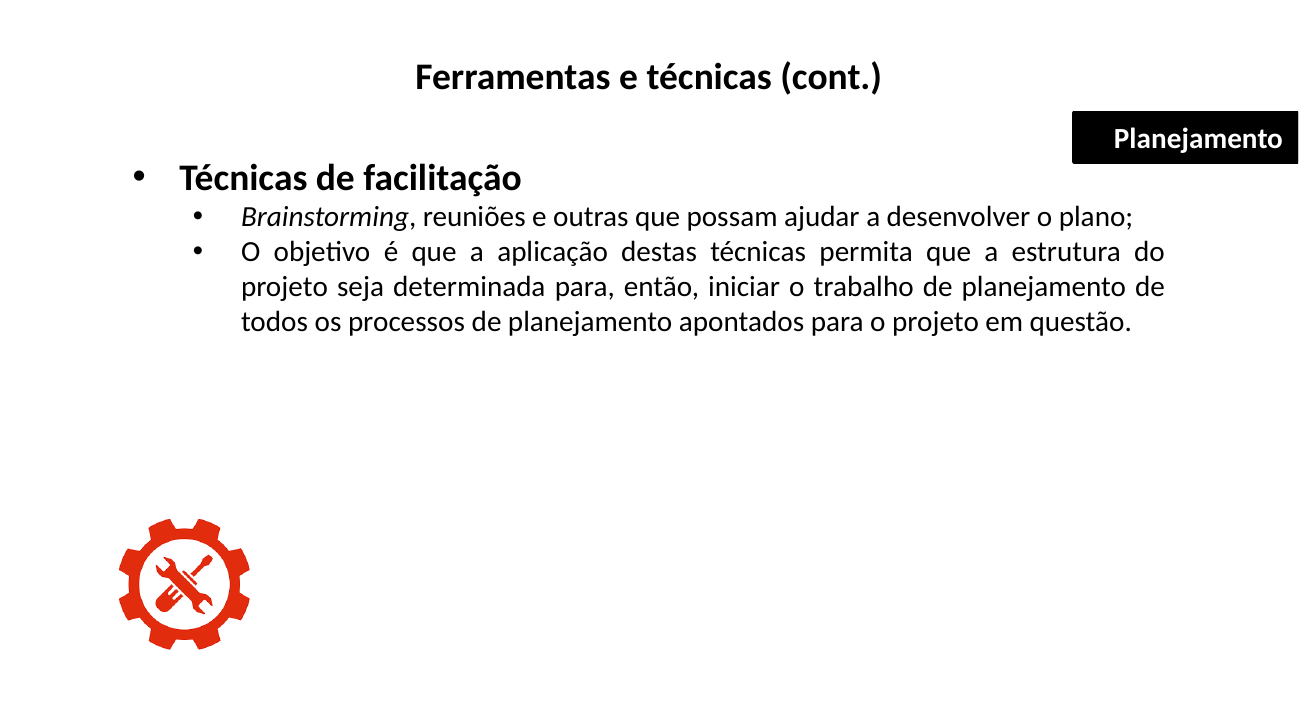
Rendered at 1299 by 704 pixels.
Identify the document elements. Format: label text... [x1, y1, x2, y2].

picture [117, 517, 251, 651]
text_box Planejamento [1074, 112, 1299, 162]
text_box Técnicas de facilitação Brainstorming, reuniões e outras que possam ajudar a desenvolver o plano; O objetivo é que a aplicação destas técnicas permita que a estrutura do projeto seja determinada para, então, iniciar o trabalho de planejamento de todos os processos de planejamento apontados para o projeto em questão. [117, 145, 1181, 348]
text_box Ferramentas e técnicas (cont.) [0, 44, 1299, 106]
